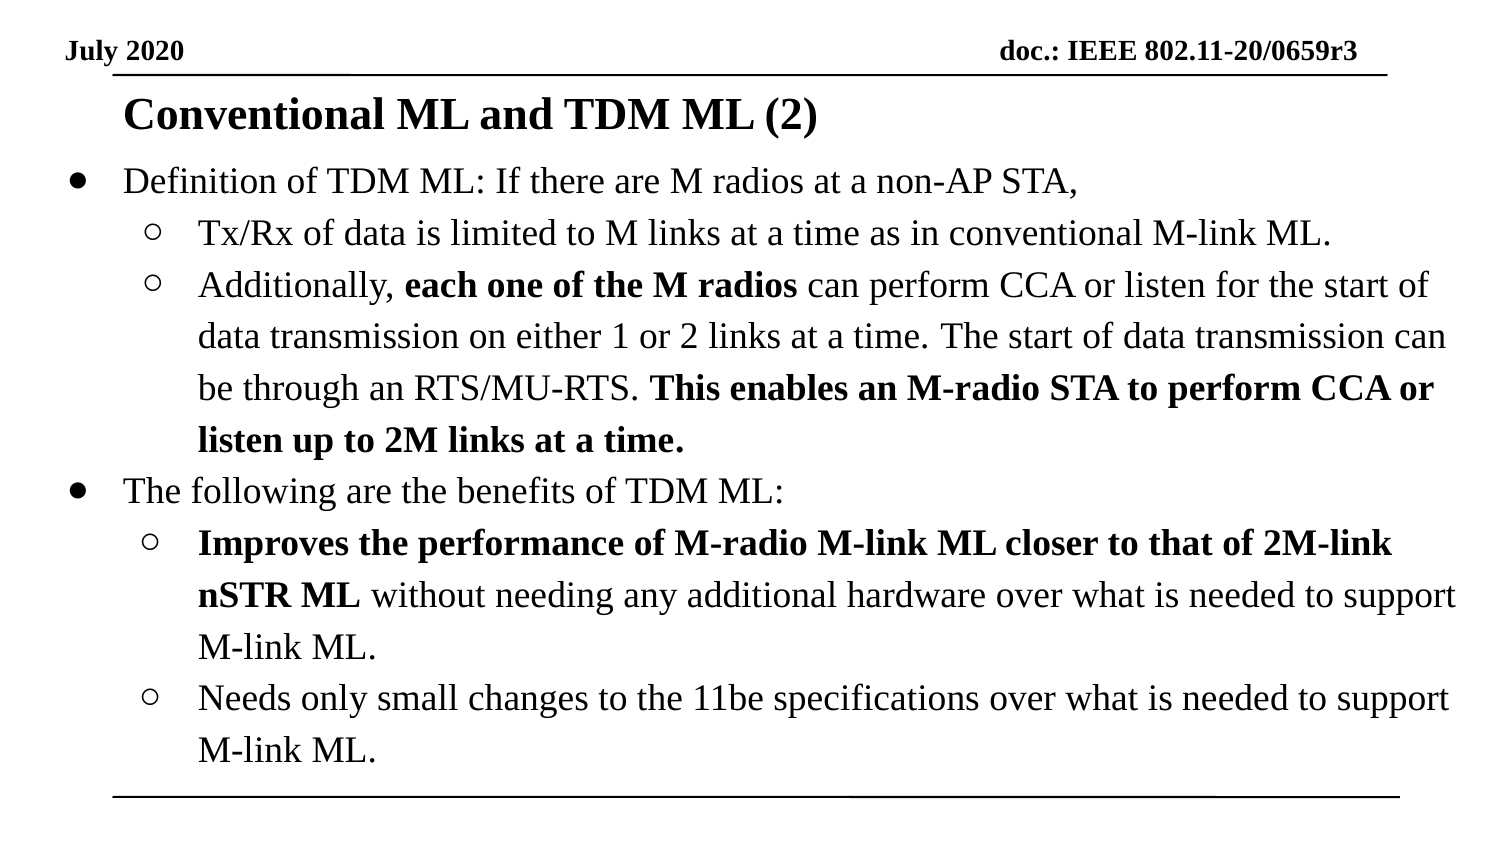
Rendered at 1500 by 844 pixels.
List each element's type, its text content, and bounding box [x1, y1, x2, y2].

list Conventional ML and TDM ML (2) Definition of TDM ML: If there are M radios at a non-AP STA, Tx/Rx of data is limited to M links at a time as in conventional M-link ML. Additionally, each one of the M radios can perform CCA or listen for the start of data transmission on either 1 or 2 links at a time. The start of data transmission can be through an RTS/MU-RTS. This enables an M-radio STA to perform CCA or listen up to 2M links at a time. The following are the benefits of TDM ML: Improves the performance of M-radio M-link ML closer to that of 2M-link nSTR ML without needing any additional hardware over what is needed to support M-link ML. Needs only small changes to the 11be specifications over what is needed to support M-link ML. [36, 70, 1471, 789]
